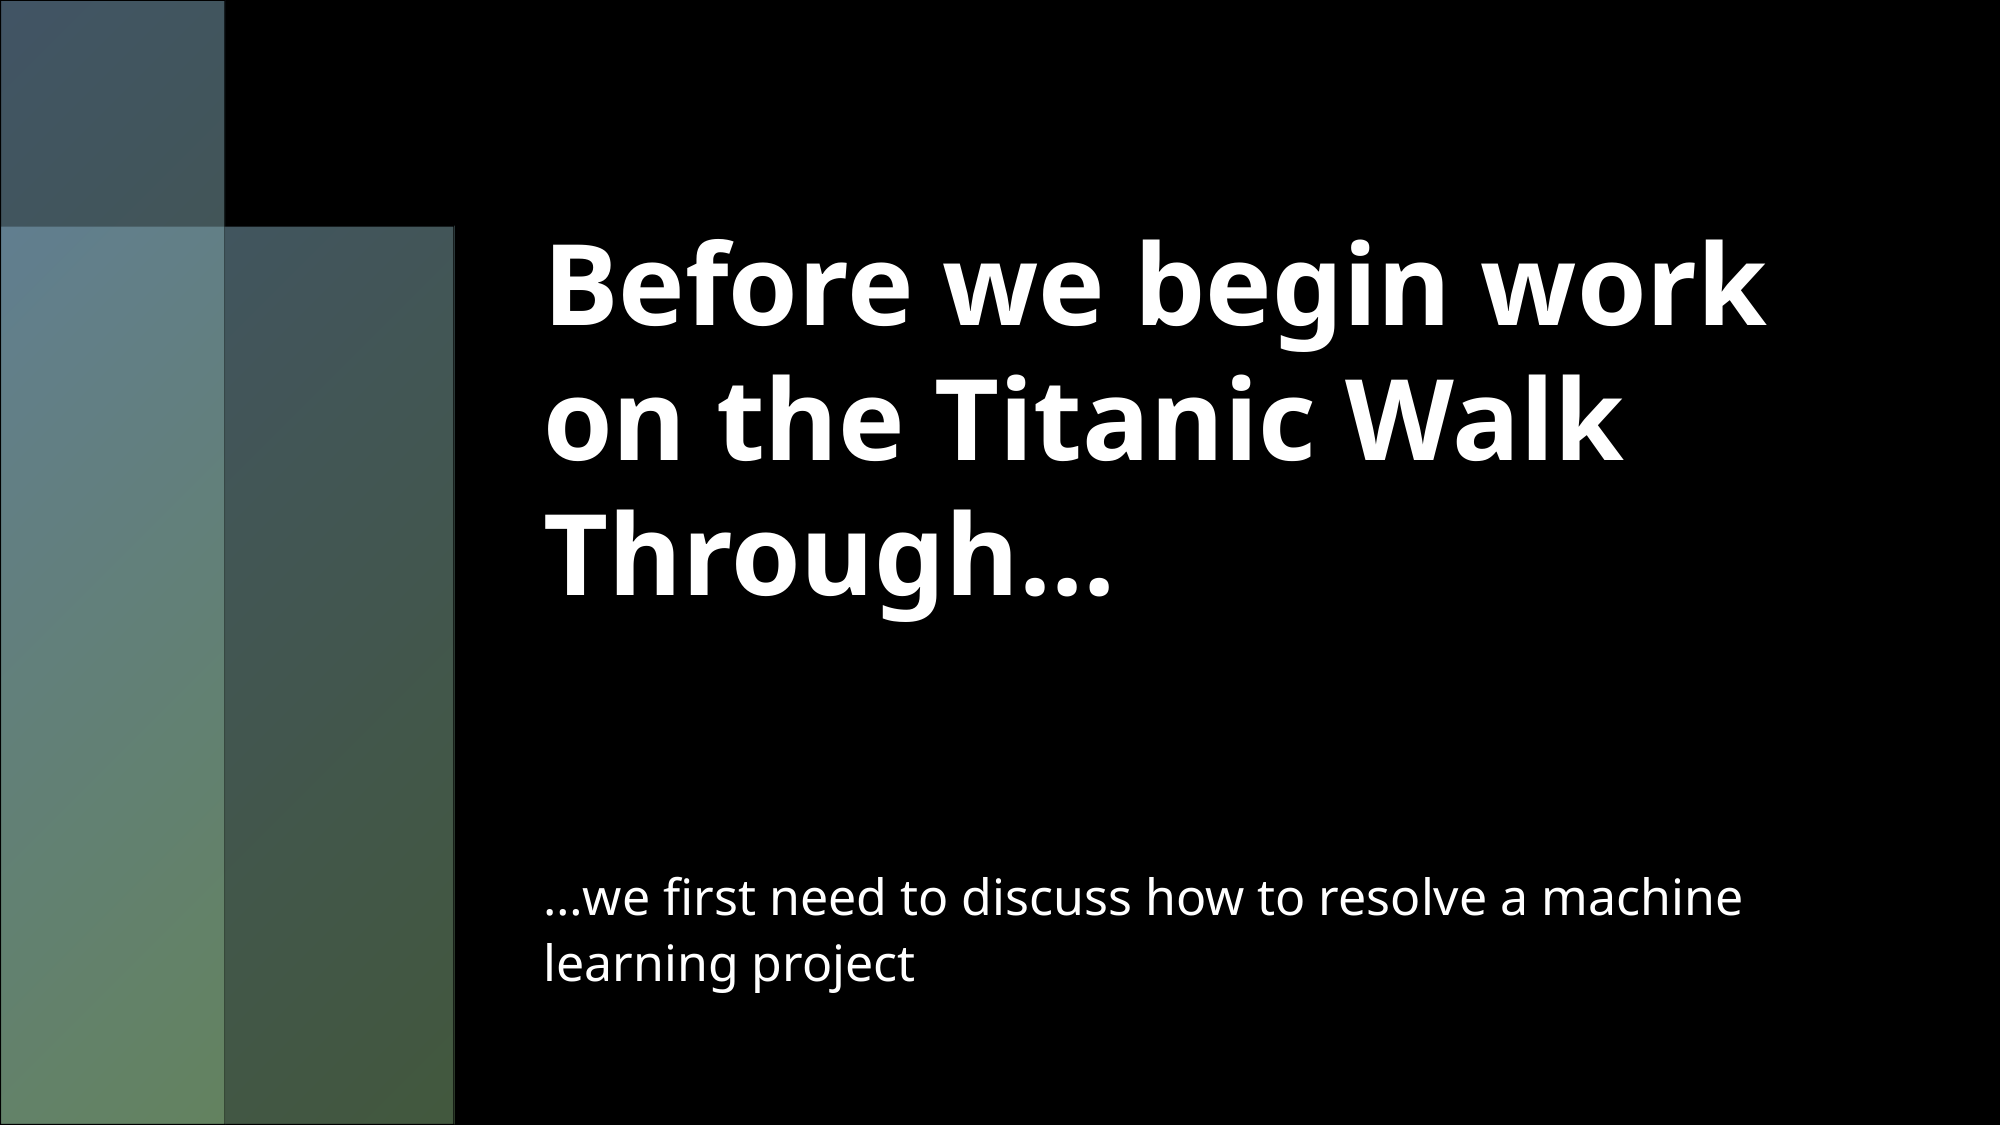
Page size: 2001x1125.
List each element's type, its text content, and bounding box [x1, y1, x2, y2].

list …we first need to discuss how to resolve a machine learning project [528, 790, 1823, 999]
title Before we begin work on the Titanic Walk Through… [528, 205, 1823, 684]
